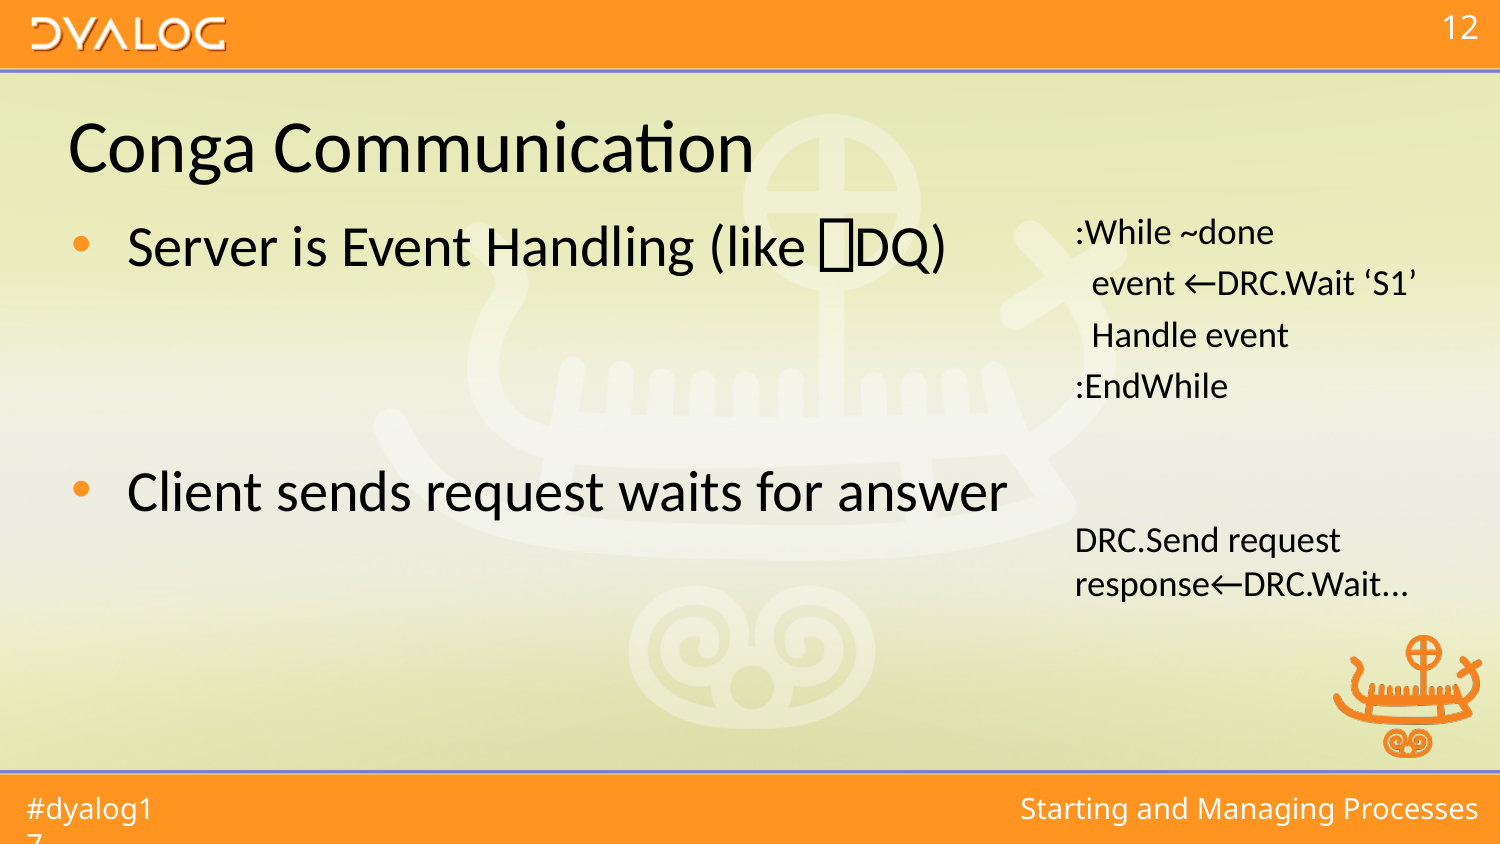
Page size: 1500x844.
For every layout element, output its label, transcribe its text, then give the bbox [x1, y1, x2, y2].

list Server is Event Handling (like ⎕DQ) Client sends request waits for answer [56, 200, 1069, 758]
picture [0, 0, 1500, 844]
list :While ~done event ←DRC.Wait ‘S1’ Handle event :EndWhile DRC.Send request response←DRC.Wait... [1060, 200, 1452, 614]
title Conga Communication [53, 94, 1425, 192]
